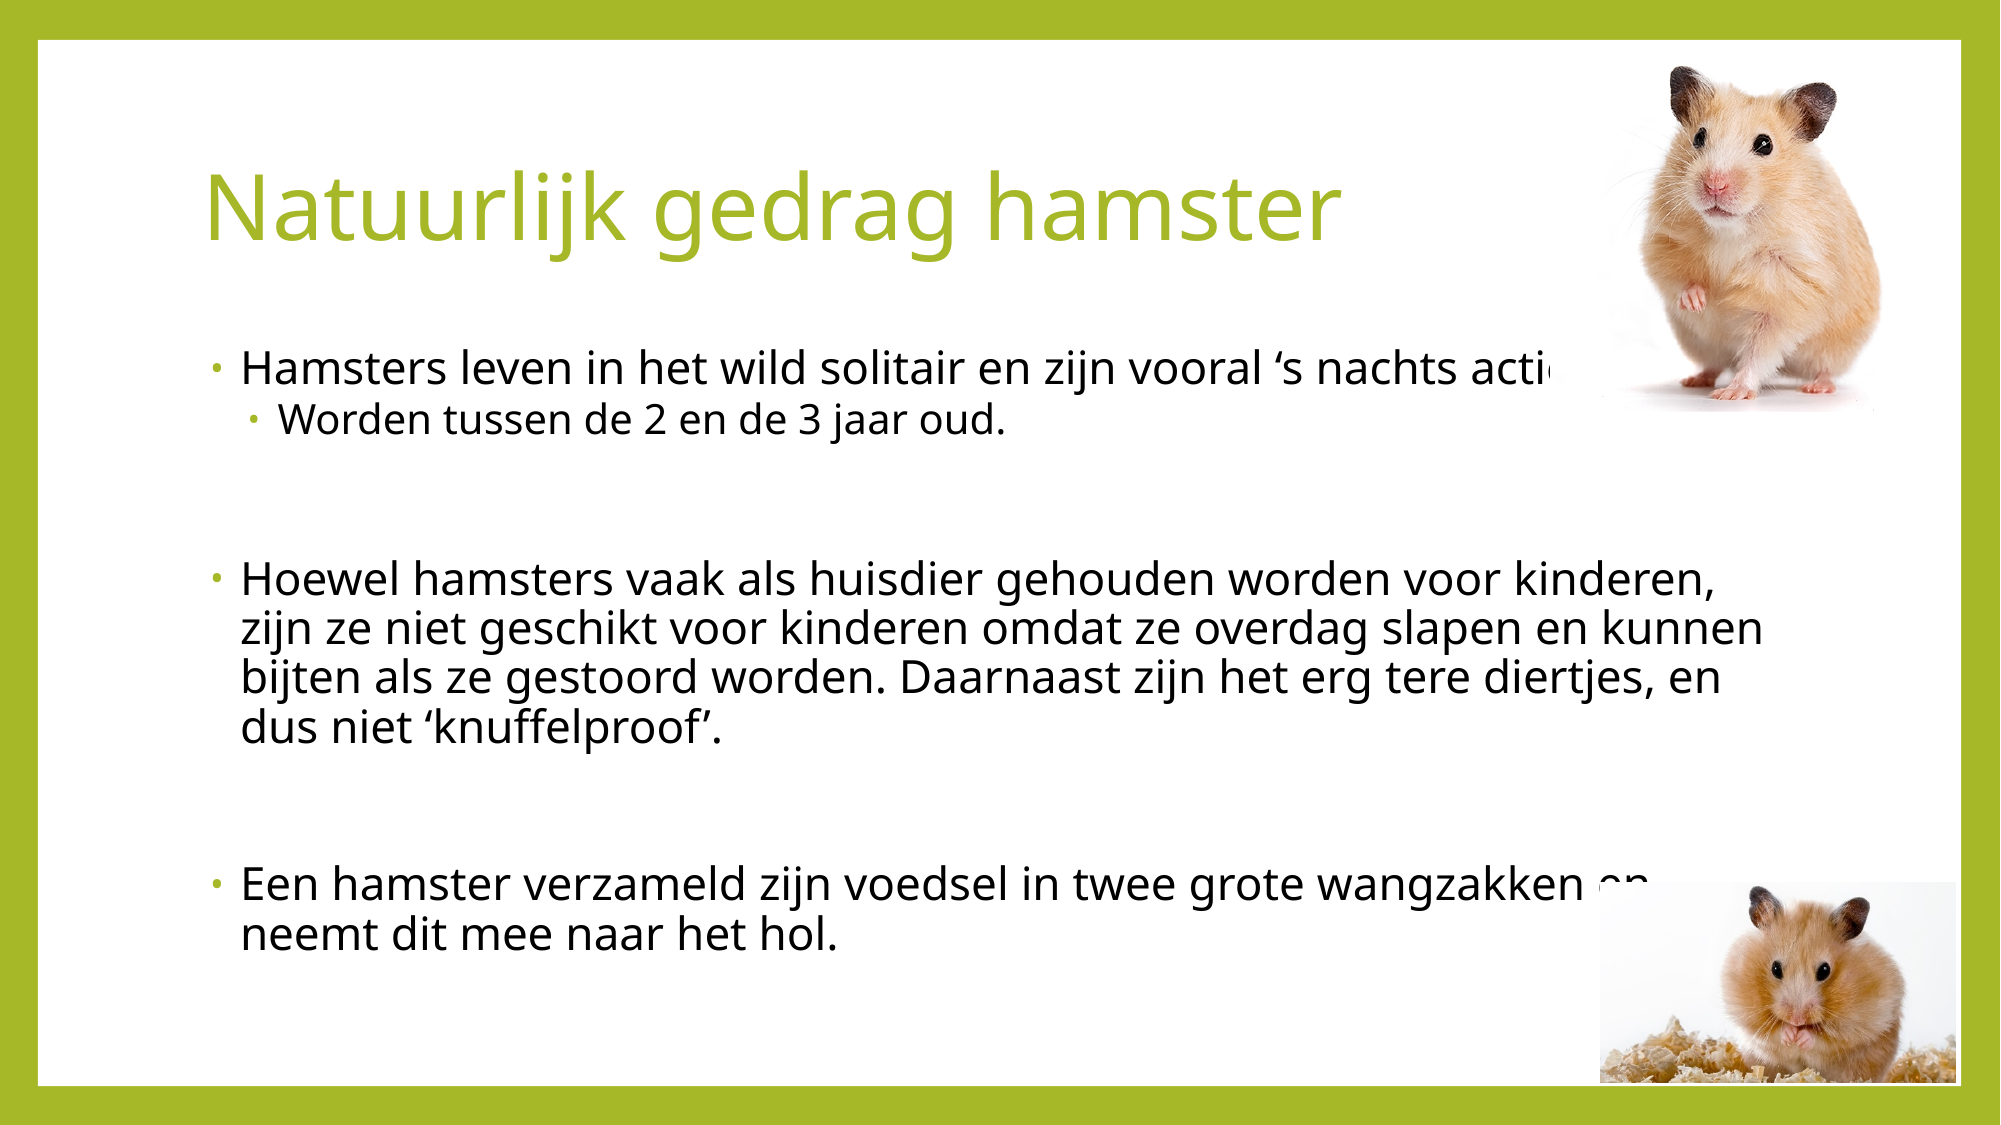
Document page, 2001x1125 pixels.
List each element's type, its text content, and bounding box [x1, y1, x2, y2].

picture [1549, 55, 1956, 412]
picture [1599, 882, 1956, 1083]
title Natuurlijk gedrag hamster [187, 99, 1543, 323]
list Hamsters leven in het wild solitair en zijn vooral ‘s nachts actief. Worden tussen de 2 en de 3 jaar oud. Hoewel hamsters vaak als huisdier gehouden worden voor kinderen, zijn ze niet geschikt voor kinderen omdat ze overdag slapen en kunnen bijten als ze gestoord worden. Daarnaast zijn het erg tere diertjes, en dus niet ‘knuffelproof’. Een hamster verzameld zijn voedsel in twee grote wangzakken en neemt dit mee naar het hol. [187, 337, 1808, 1000]
